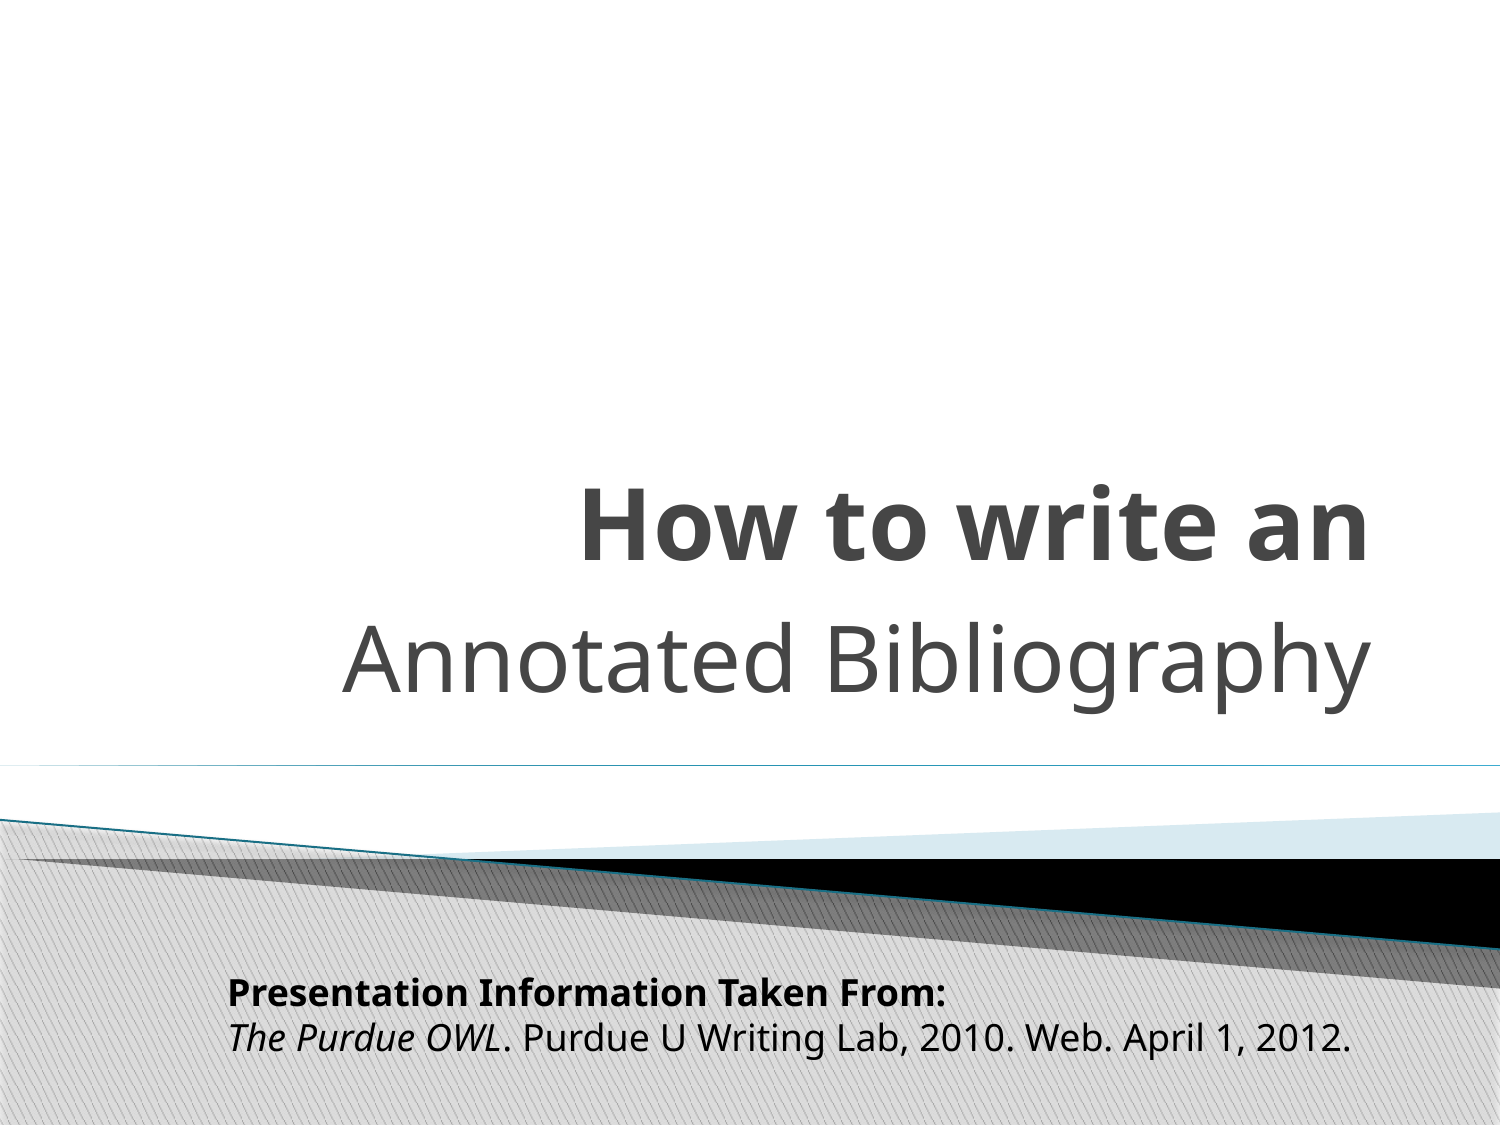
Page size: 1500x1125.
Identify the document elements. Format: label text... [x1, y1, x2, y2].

subtitle Annotated Bibliography [112, 592, 1388, 790]
picture [5, 859, 1500, 989]
text_box Presentation Information Taken From: The Purdue OWL. Purdue U Writing Lab, 2010. Web. April 1, 2012. [212, 961, 1425, 1067]
title How to write an [112, 287, 1388, 588]
